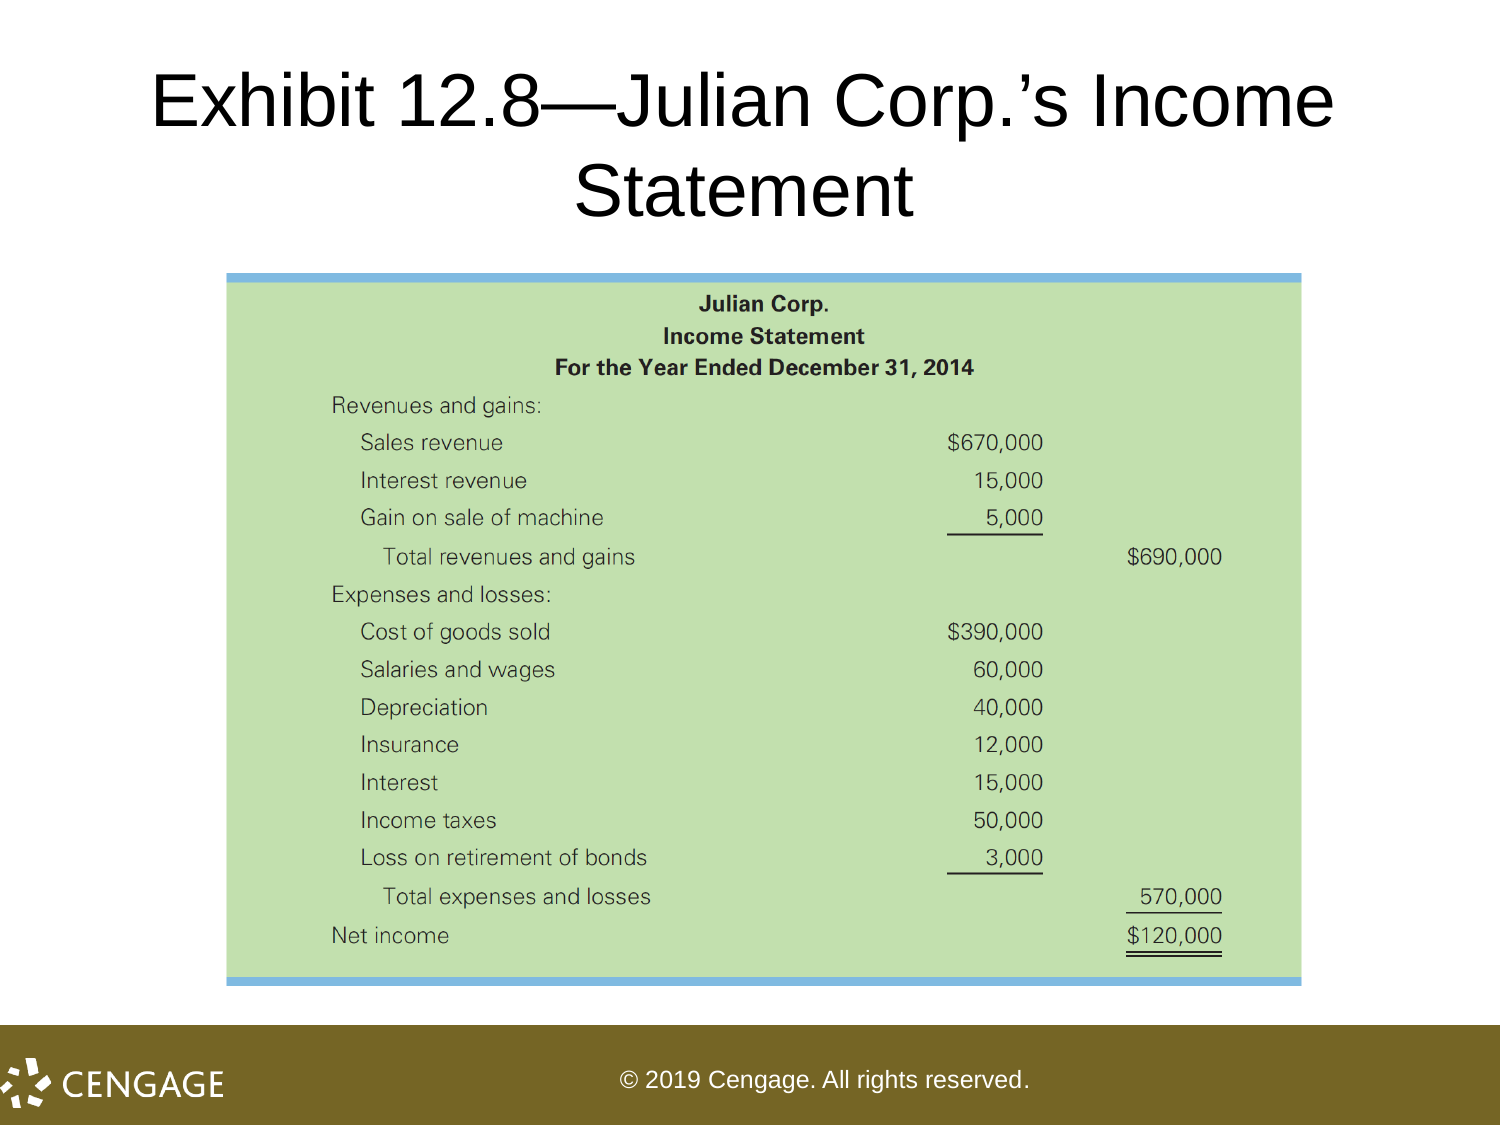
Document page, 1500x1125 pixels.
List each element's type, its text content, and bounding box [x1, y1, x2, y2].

picture [223, 269, 1303, 989]
picture [0, 1058, 223, 1108]
title Exhibit 12.8—Julian Corp.’s Income Statement [19, 50, 1469, 232]
